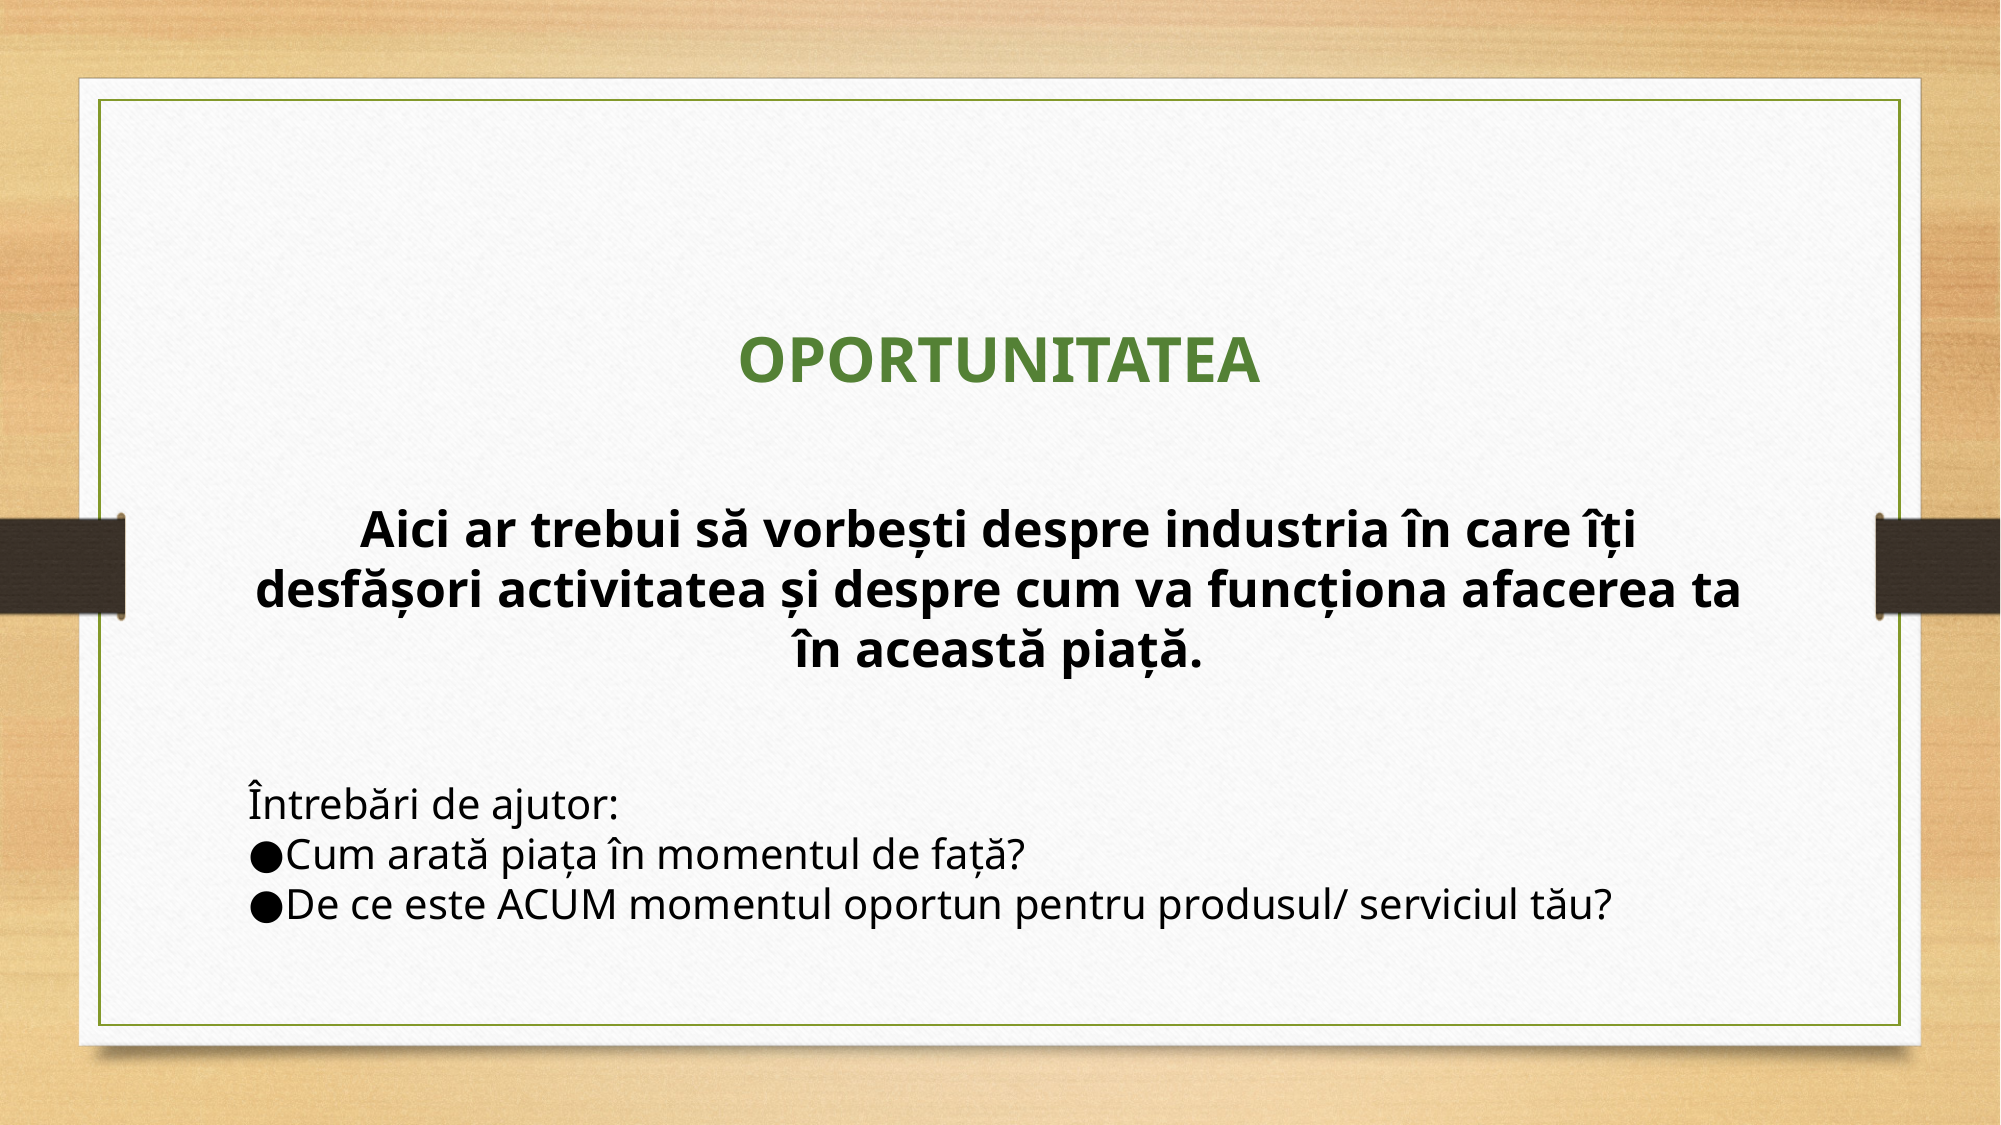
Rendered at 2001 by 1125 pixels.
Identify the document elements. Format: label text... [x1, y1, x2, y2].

text_box OPORTUNITATEA [592, 316, 1407, 399]
picture [0, 0, 2001, 1125]
text_box Aici ar trebui să vorbești despre industria în care îți desfășori activitatea și despre cum va funcționa afacerea ta în această piață. Întrebări de ajutor: Cum arată piața în momentul de față? De ce este ACUM momentul oportun pentru produsul/ serviciul tău? [240, 493, 1758, 982]
